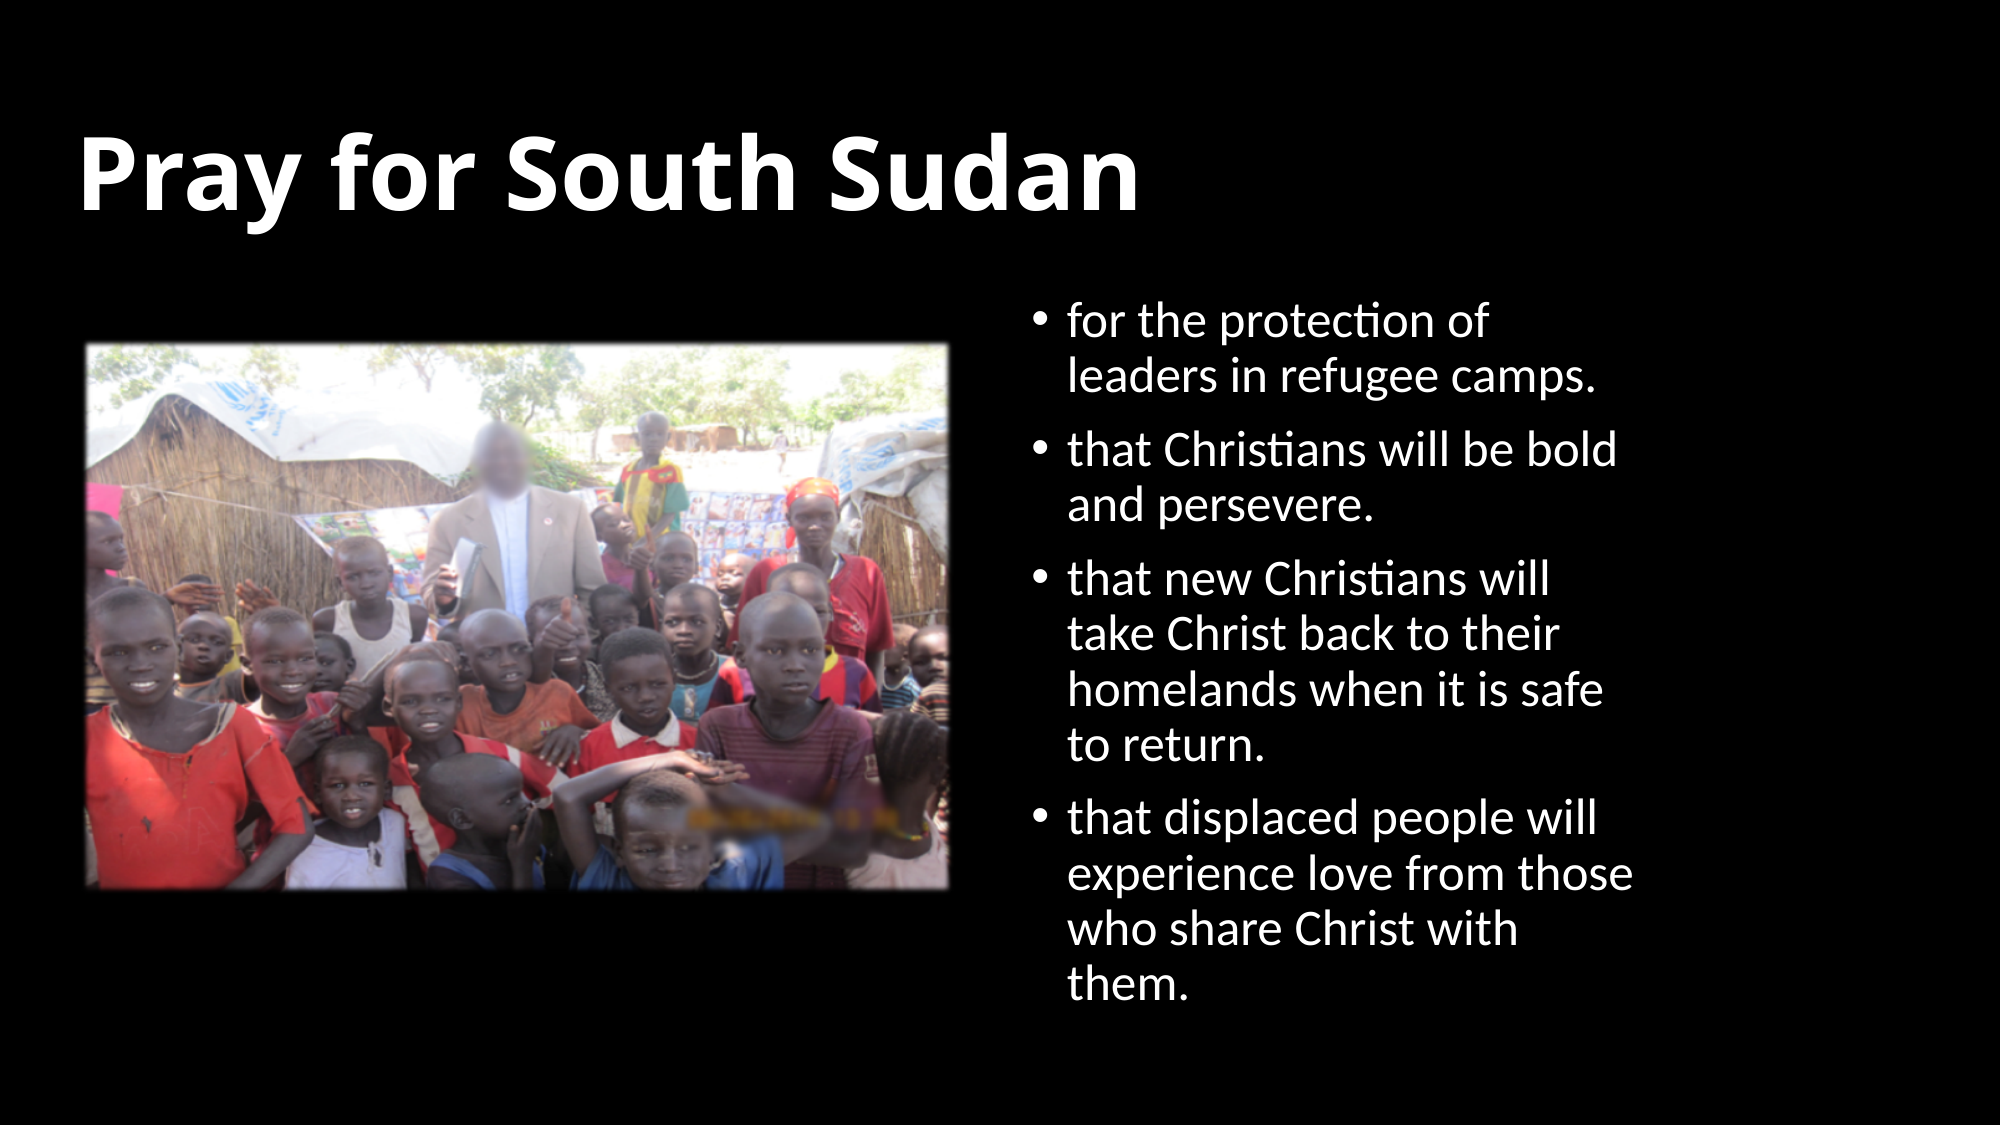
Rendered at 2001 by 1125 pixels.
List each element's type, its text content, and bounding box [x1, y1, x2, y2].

title Pray for South Sudan [60, 68, 1228, 287]
picture [81, 338, 954, 895]
list for the protection of leaders in refugee camps. that Christians will be bold and persevere. that new Christians will take Christ back to their homelands when it is safe to return. that displaced people will experience love from those who share Christ with them. [1016, 286, 1661, 1026]
